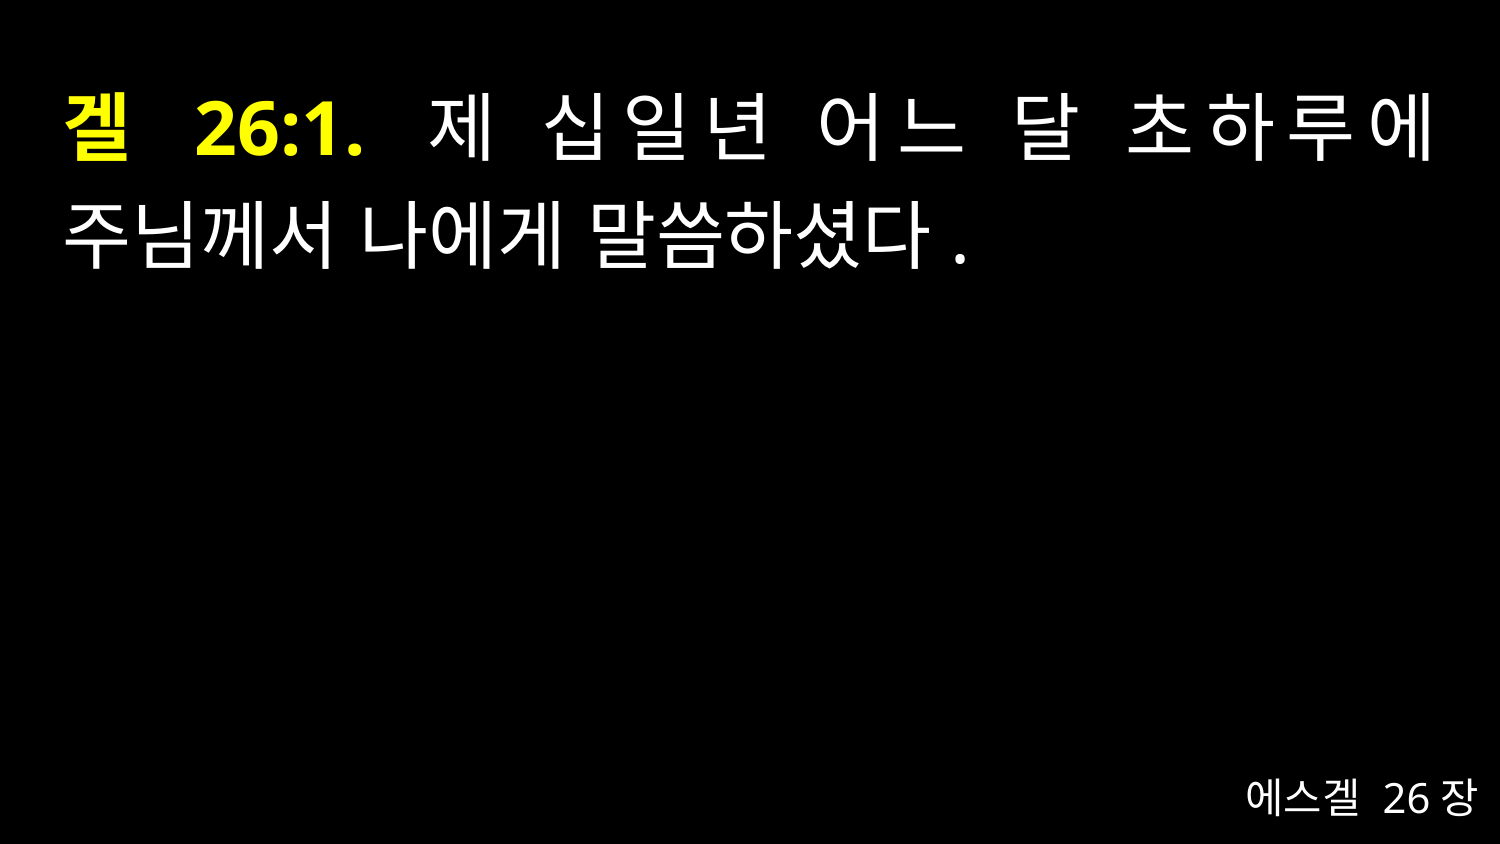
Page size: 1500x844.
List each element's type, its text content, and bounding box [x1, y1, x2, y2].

subtitle 에스겔 26장 [916, 770, 1500, 844]
title 겔 26:1. 제 십일년 어느 달 초하루에 주님께서 나에게 말씀하셨다. [0, 0, 1500, 844]
